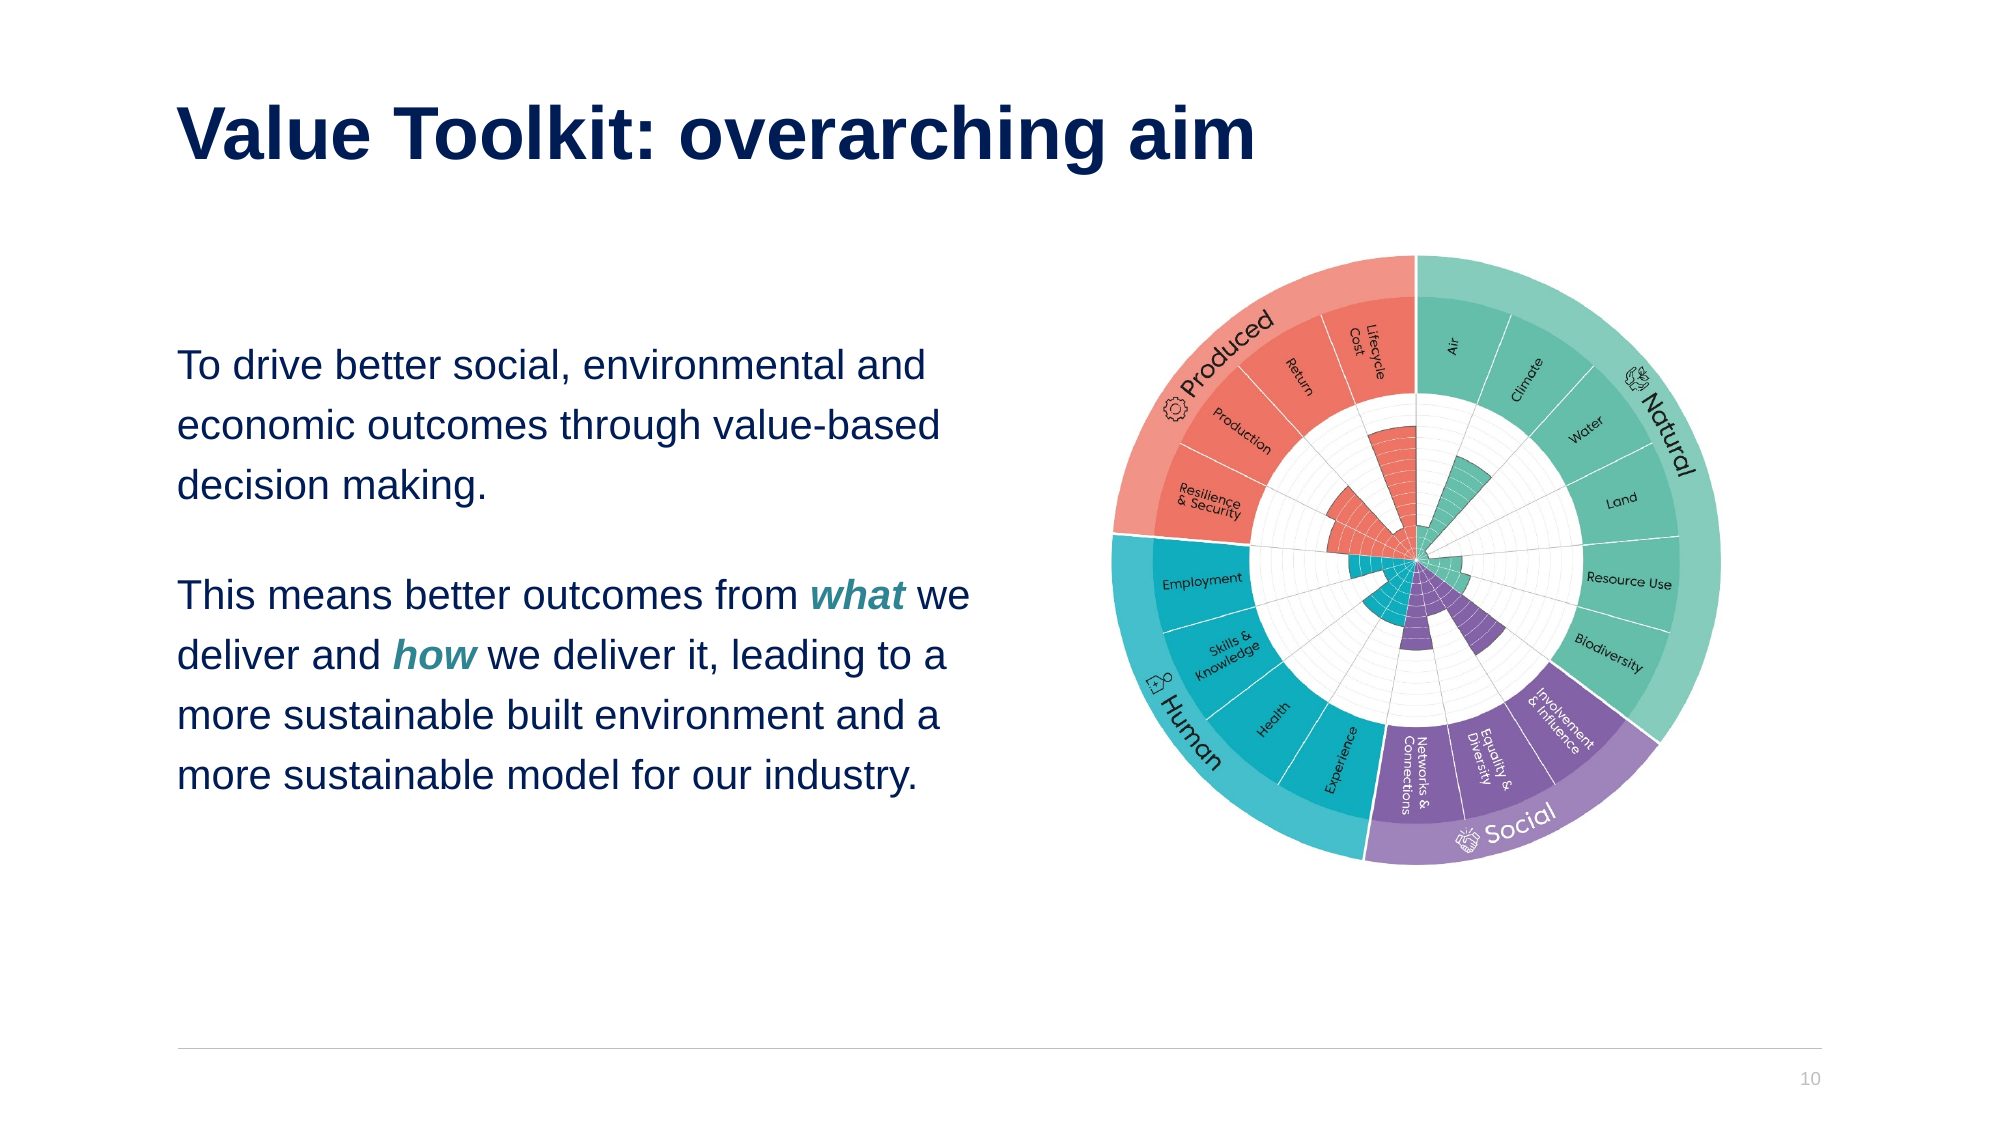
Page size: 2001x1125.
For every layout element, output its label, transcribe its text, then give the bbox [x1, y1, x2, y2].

picture [1077, 221, 1755, 899]
list To drive better social, environmental and economic outcomes through value-based decision making. This means better outcomes from what we deliver and how we deliver it, leading to a more sustainable built environment and a more sustainable model for our industry. [176, 327, 980, 995]
title Value Toolkit: overarching aim [176, 94, 1822, 206]
slide_number 10 [1386, 1048, 1837, 1108]
